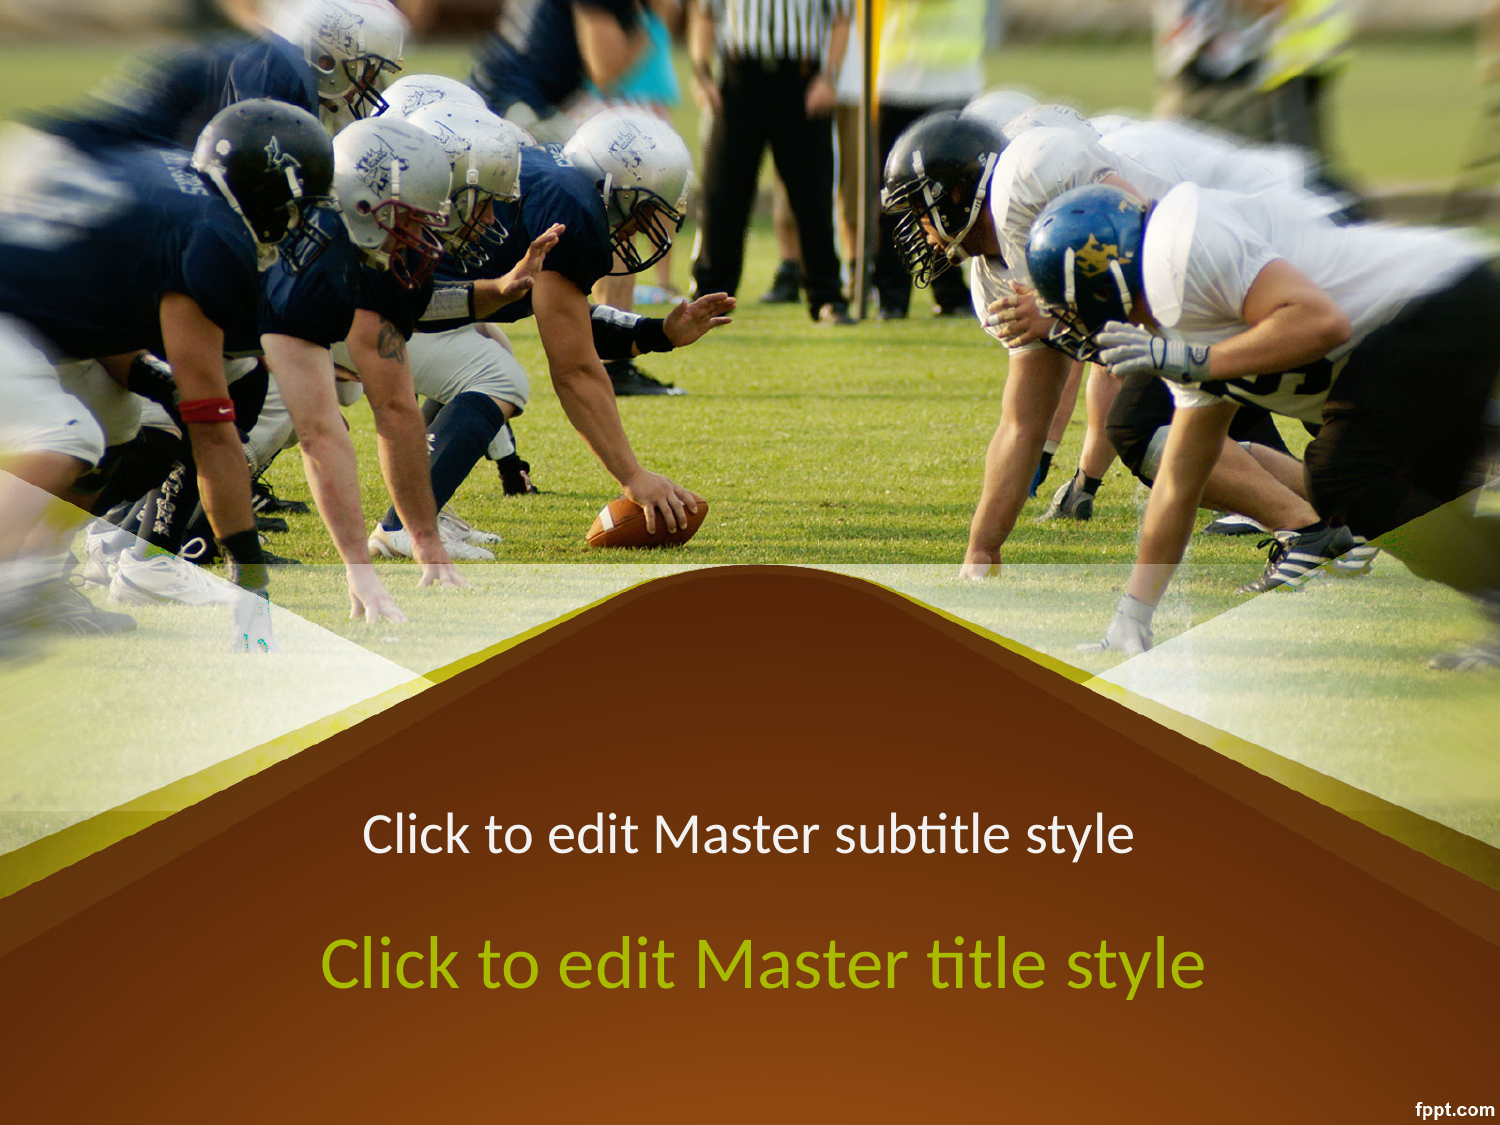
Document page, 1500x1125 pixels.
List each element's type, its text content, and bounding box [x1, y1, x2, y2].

subtitle Click to edit Master subtitle style [223, 787, 1274, 889]
picture [0, 0, 1500, 1125]
title Click to edit Master title style [126, 888, 1402, 1030]
